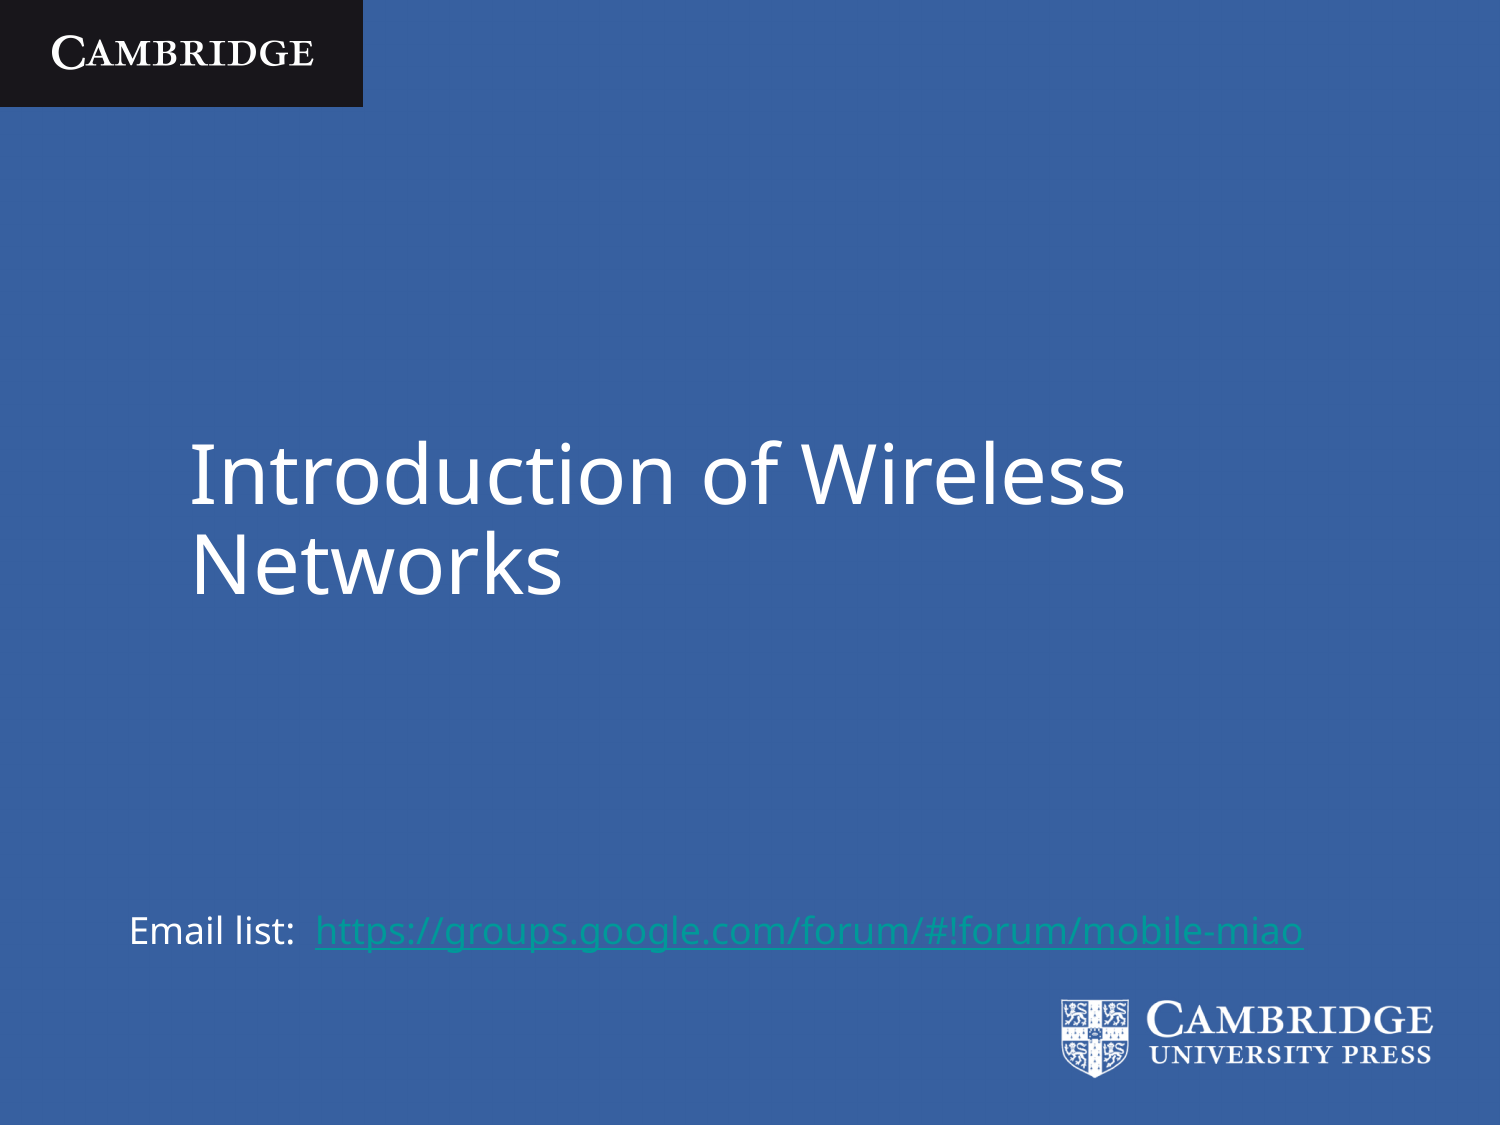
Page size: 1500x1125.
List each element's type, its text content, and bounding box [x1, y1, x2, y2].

picture [0, 0, 1500, 1125]
text_box Email list: https://groups.google.com/forum/#!forum/mobile-miao [113, 900, 1402, 1019]
title Introduction of Wireless Networks [174, 425, 1450, 613]
